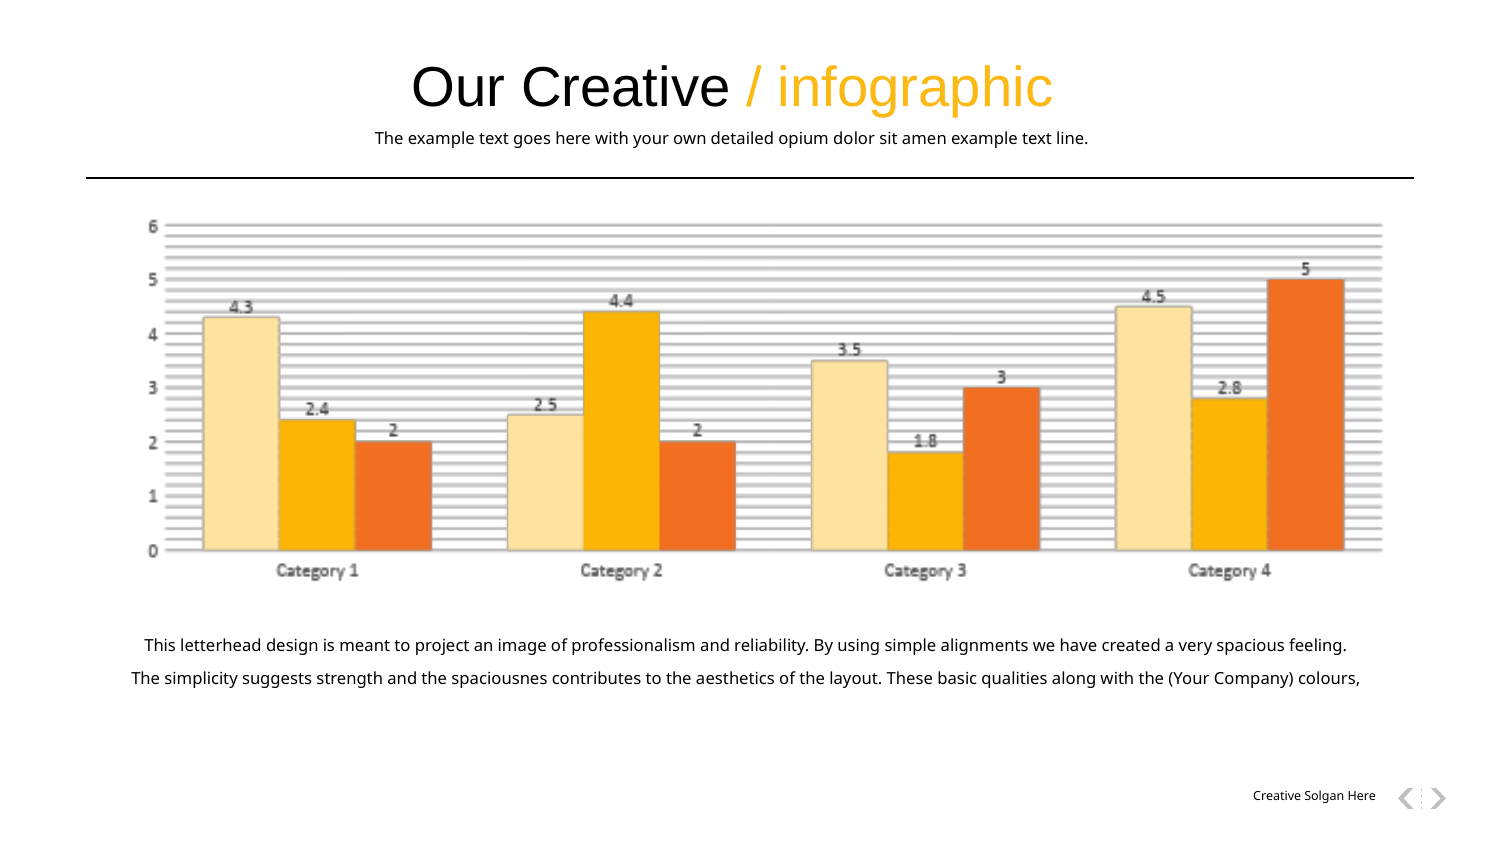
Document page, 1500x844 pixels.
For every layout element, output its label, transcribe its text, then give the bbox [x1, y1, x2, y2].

text_box The example text goes here with your own detailed opium dolor sit amen example text line. [338, 122, 1127, 154]
text_box Our Creative / infographic [375, 44, 1090, 122]
text_box This letterhead design is meant to project an image of professionalism and reliability. By using simple alignments we have created a very spacious feeling. The simplicity suggests strength and the spaciousnes contributes to the aesthetics of the layout. These basic qualities along with the (Your Company) colours, [128, 632, 1365, 677]
picture [133, 210, 1399, 597]
